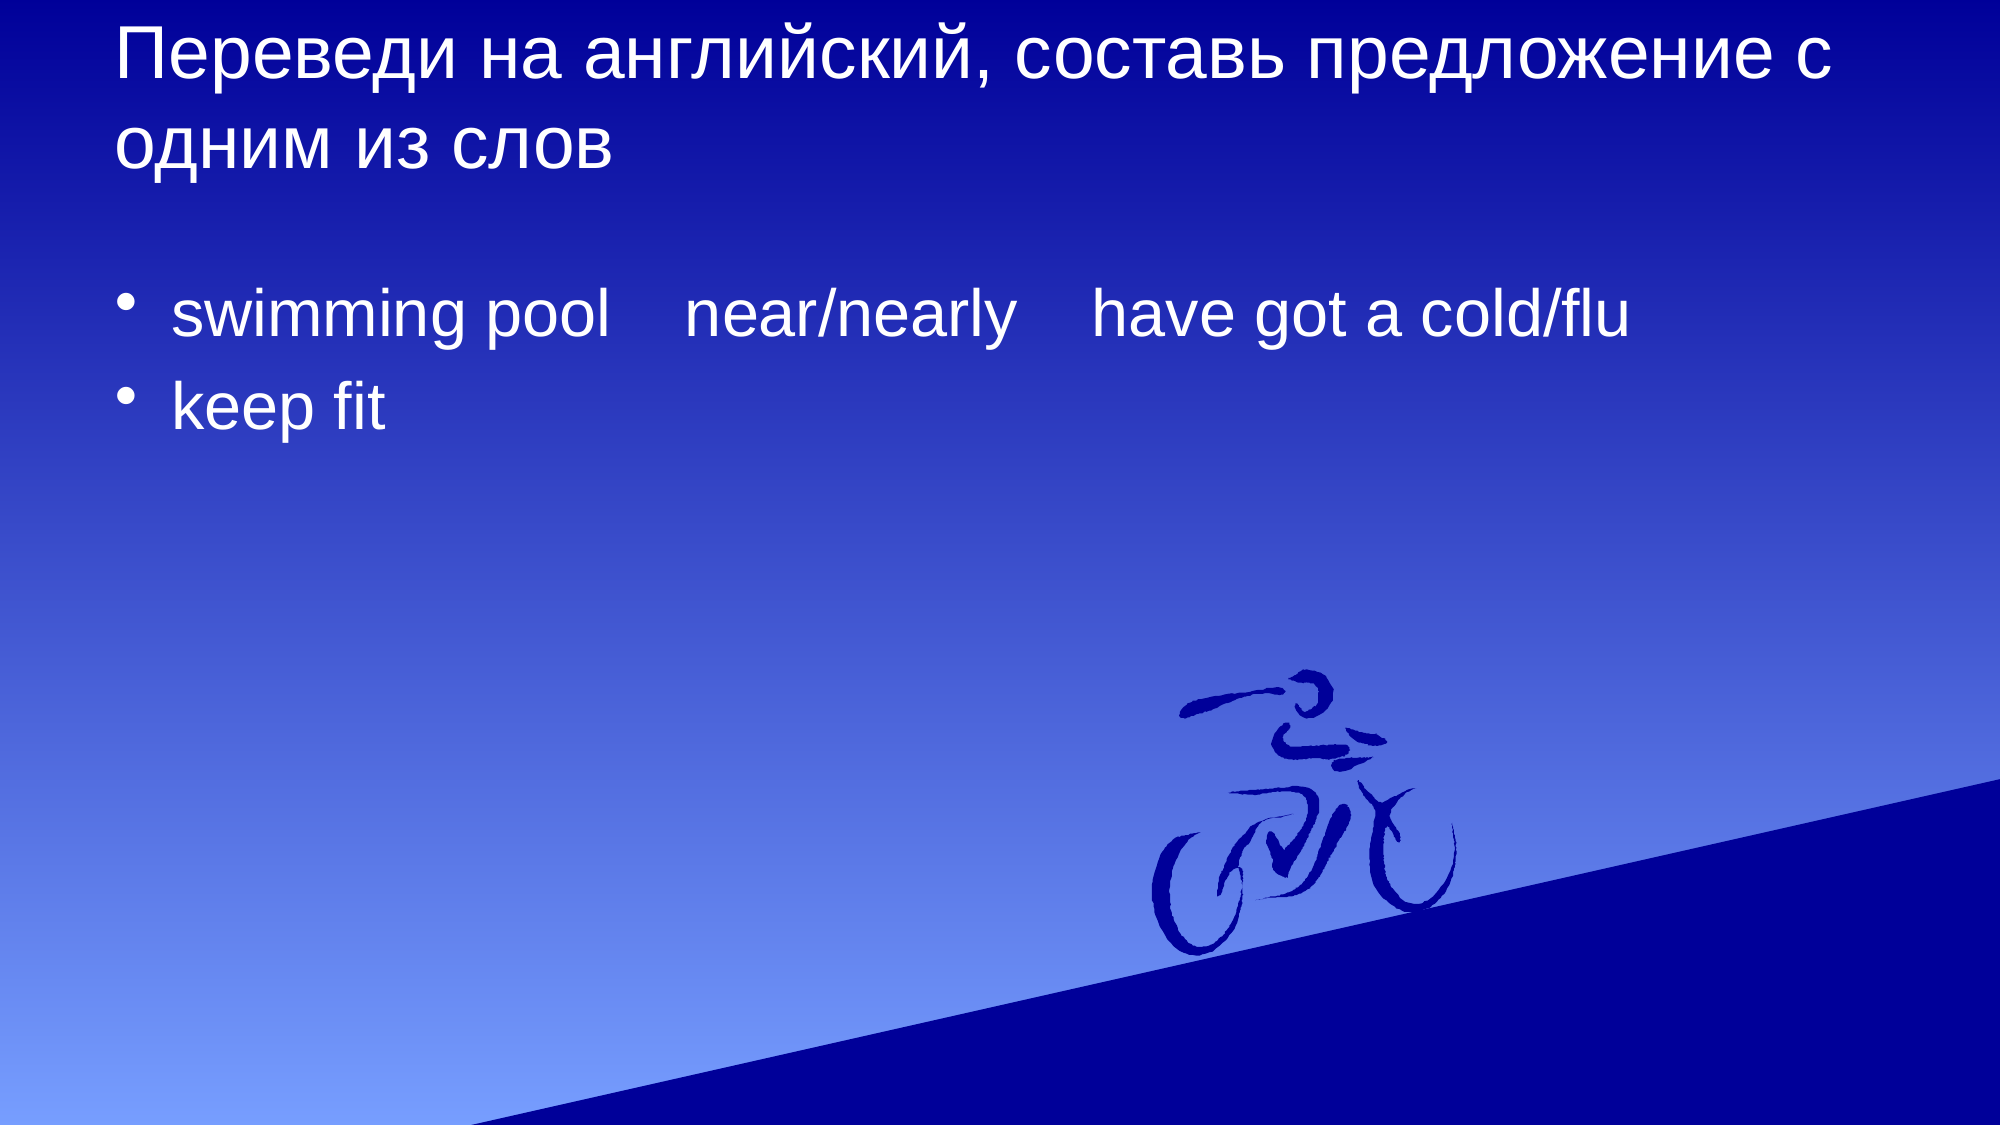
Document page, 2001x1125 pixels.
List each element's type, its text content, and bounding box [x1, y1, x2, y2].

list swimming pool near/nearly have got a cold/flu keep fit [99, 262, 1901, 1006]
title Переведи на английский, составь предложение с одним из слов [99, 44, 1901, 233]
